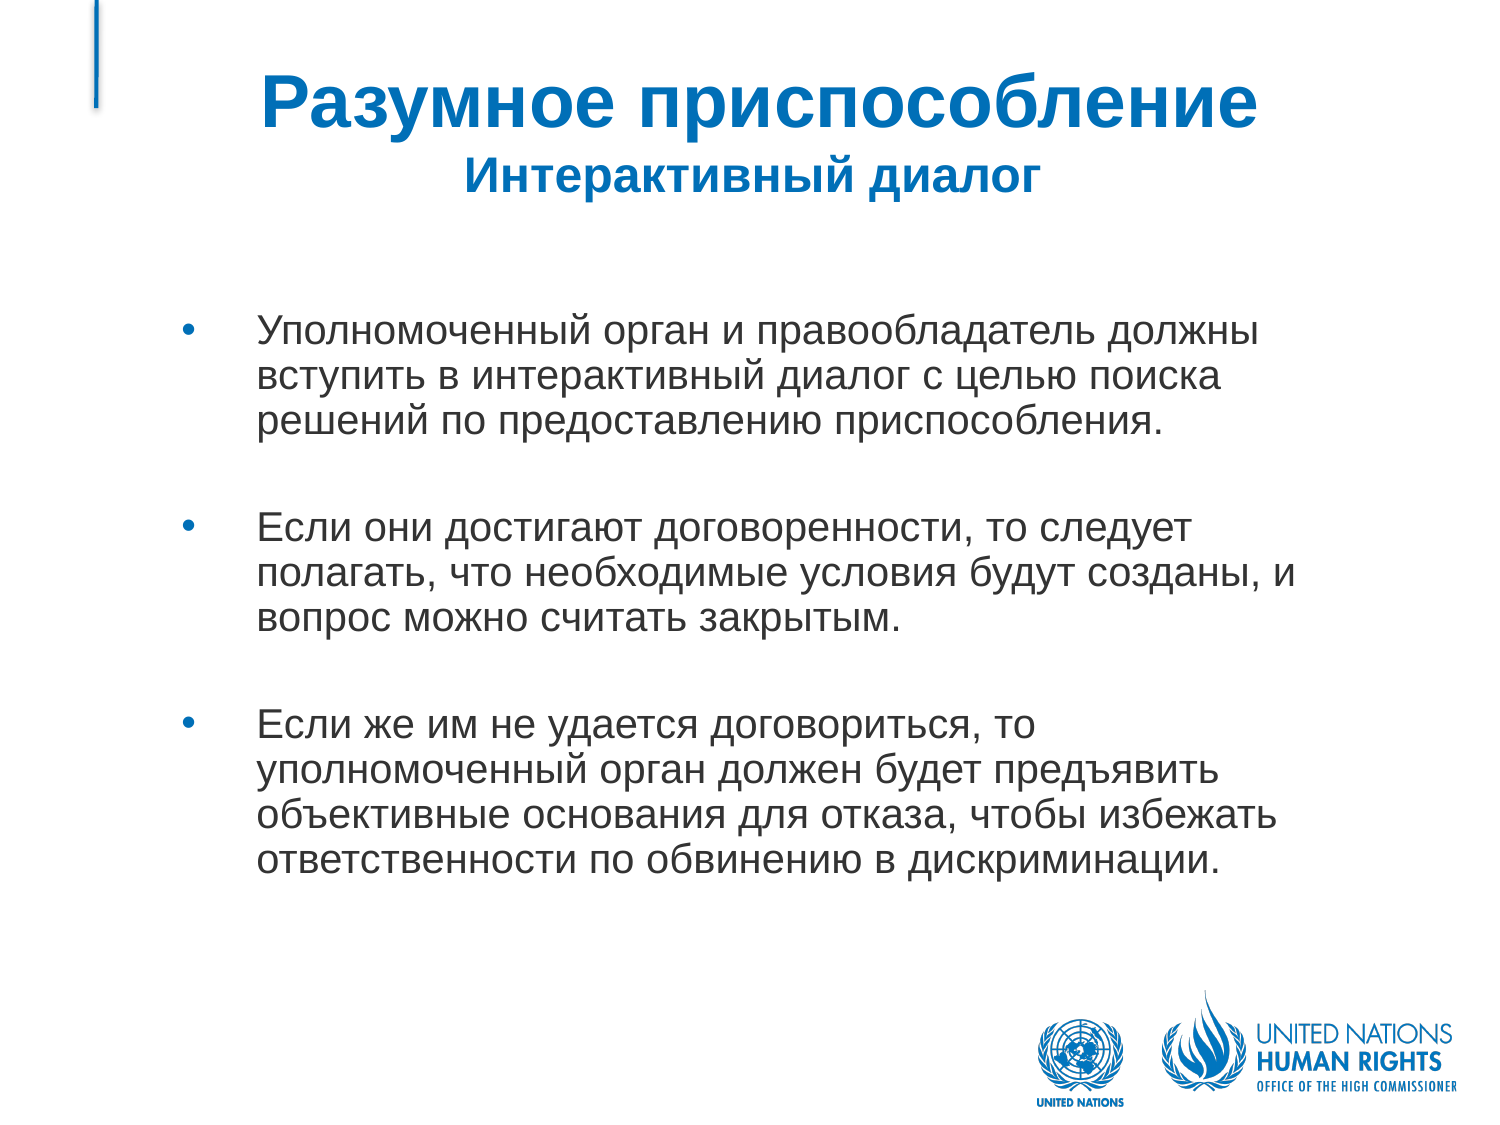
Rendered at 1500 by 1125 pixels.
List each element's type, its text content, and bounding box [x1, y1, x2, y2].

text_box Уполномоченный орган и правообладатель должны вступить в интерактивный диалог с целью поиска решений по предоставлению приспособления. Если они достигают договоренности, то следует полагать, что необходимые условия будут созданы, и вопрос можно считать закрытым. Если же им не удается договориться, то уполномоченный орган должен будет предъявить объективные основания для отказа, чтобы избежать ответственности по обвинению в дискриминации. [166, 203, 1325, 970]
picture [1037, 990, 1457, 1107]
title Разумное приспособление Интерактивный диалог [64, 45, 1456, 224]
